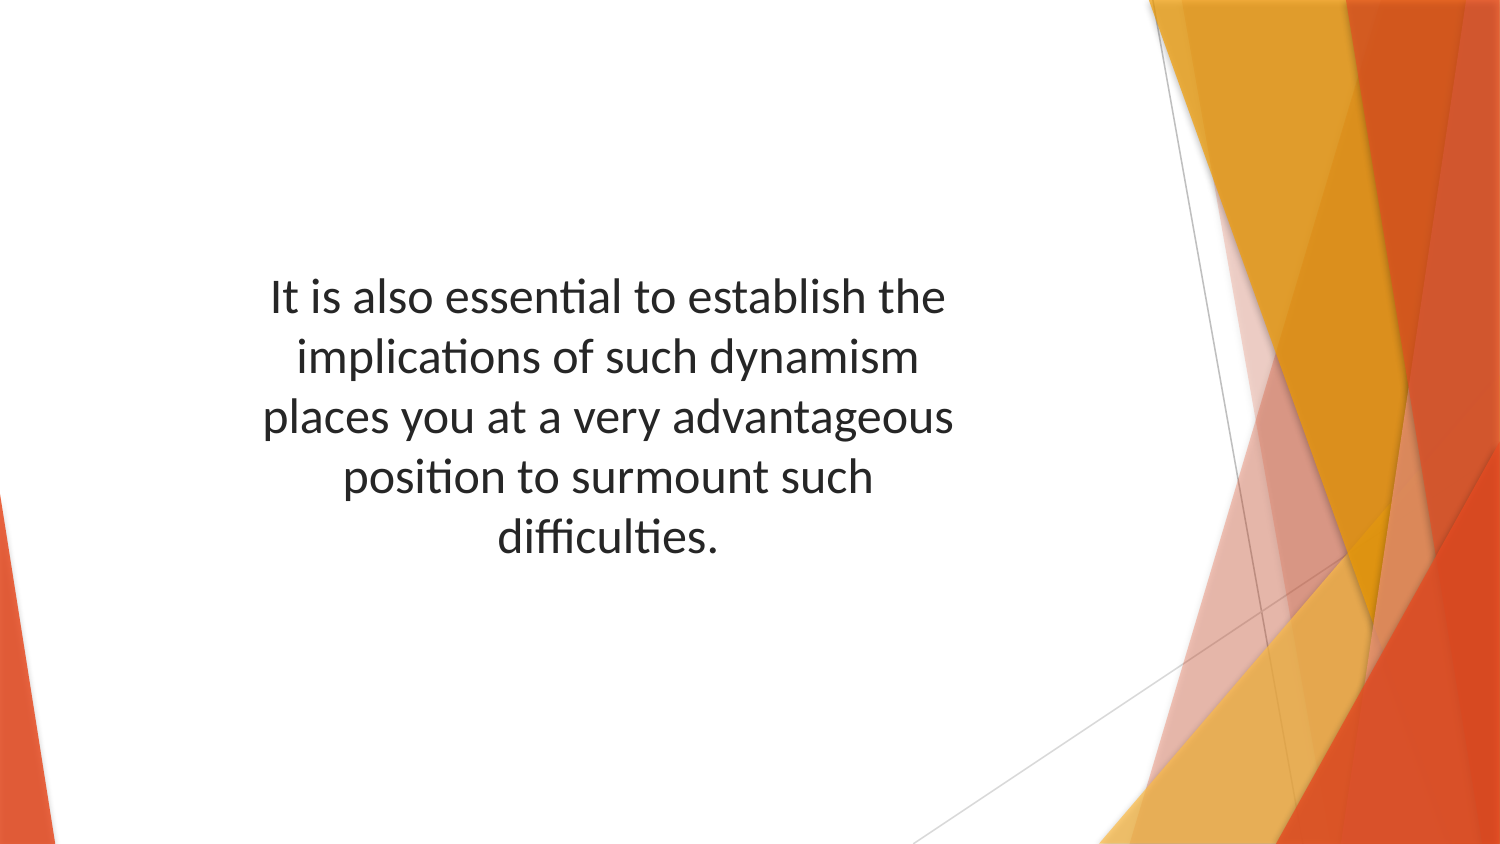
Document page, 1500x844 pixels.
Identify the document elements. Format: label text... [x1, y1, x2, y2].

list It is also essential to establish the implications of such dynamism places you at a very advantageous position to surmount such difficulties. [230, 256, 987, 599]
